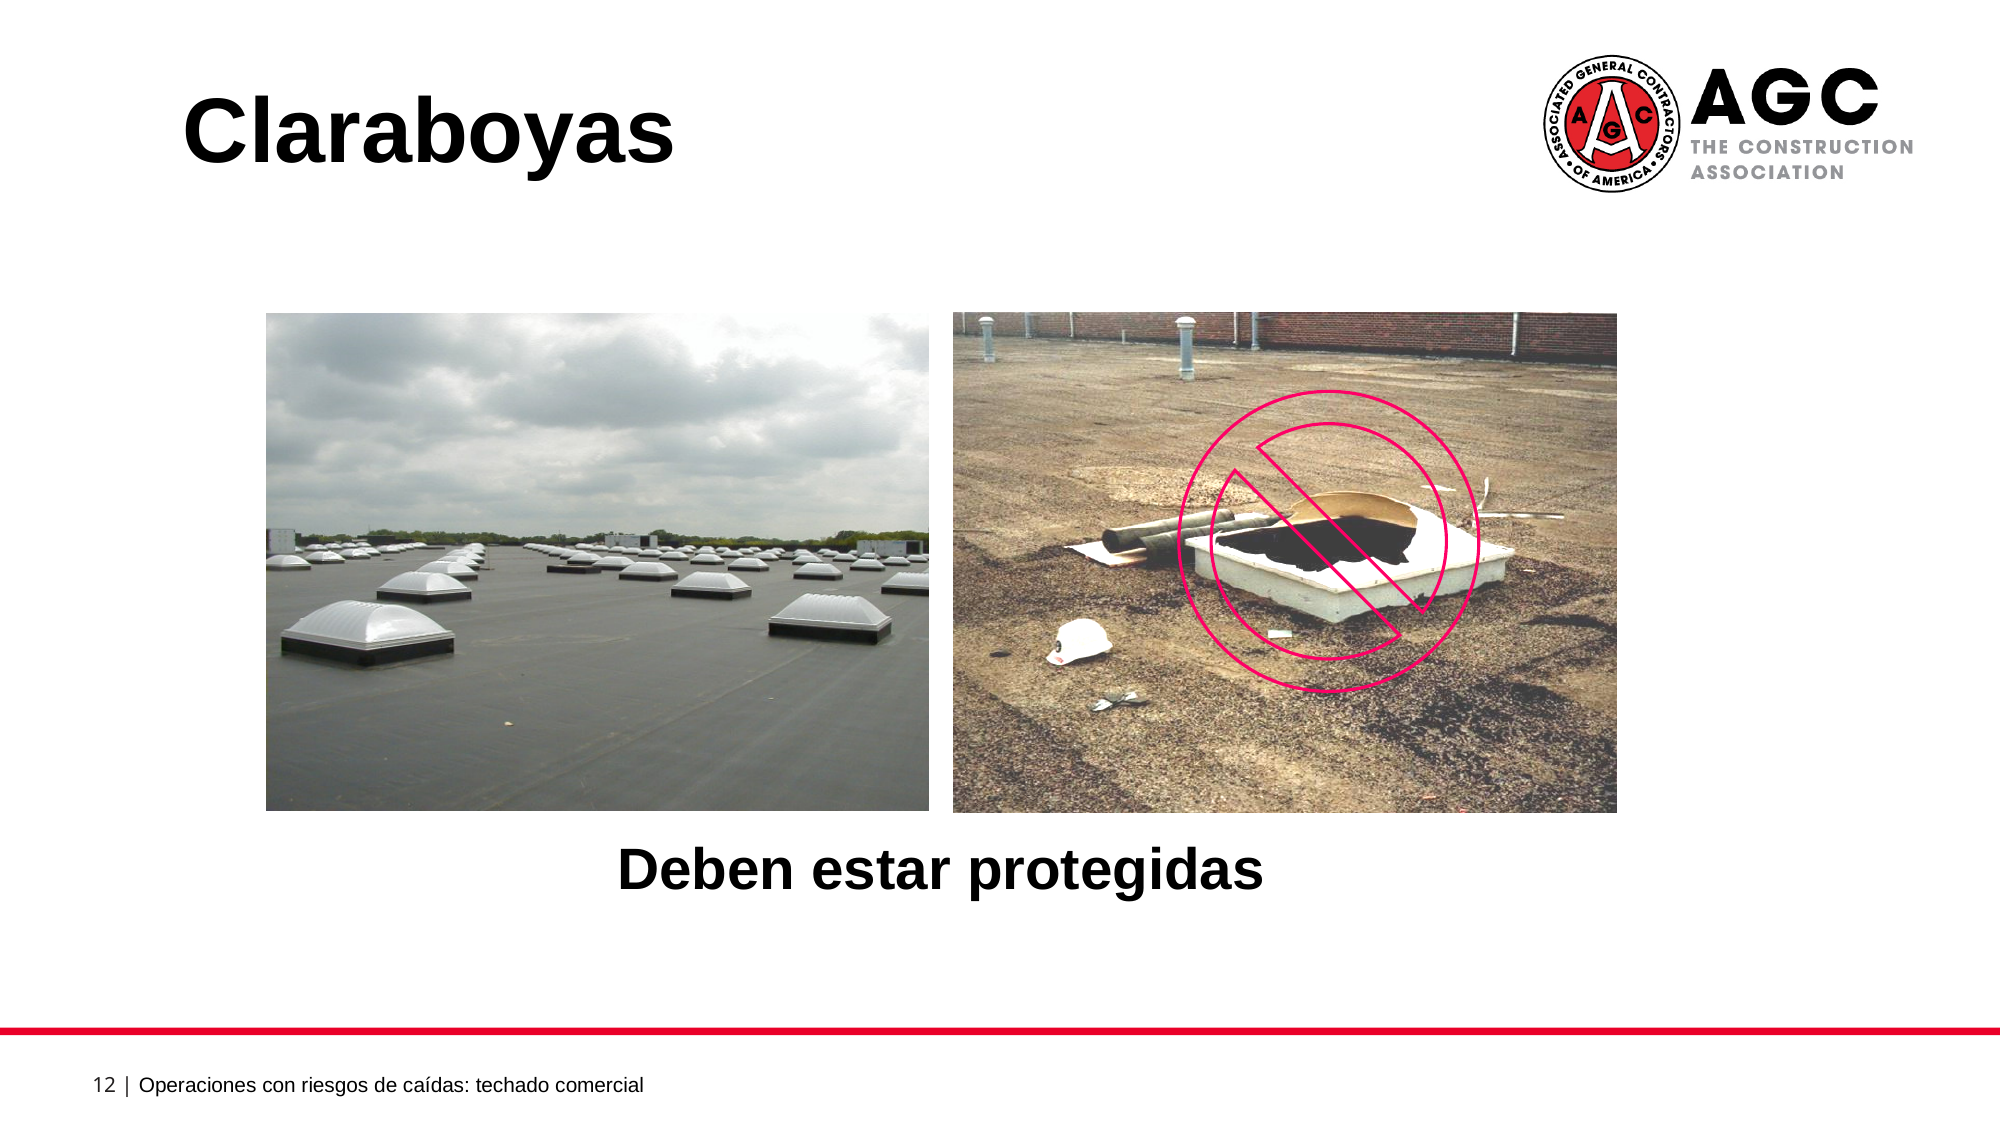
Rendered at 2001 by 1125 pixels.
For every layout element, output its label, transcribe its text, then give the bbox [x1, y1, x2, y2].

text_box Deben estar protegidas [266, 823, 1617, 909]
picture [266, 313, 929, 811]
text_box Operaciones con riesgos de caídas: techado comercial [124, 1064, 1279, 1125]
picture [1538, 48, 1917, 199]
picture [953, 312, 1617, 813]
title Claraboyas 1 [168, 75, 1539, 226]
